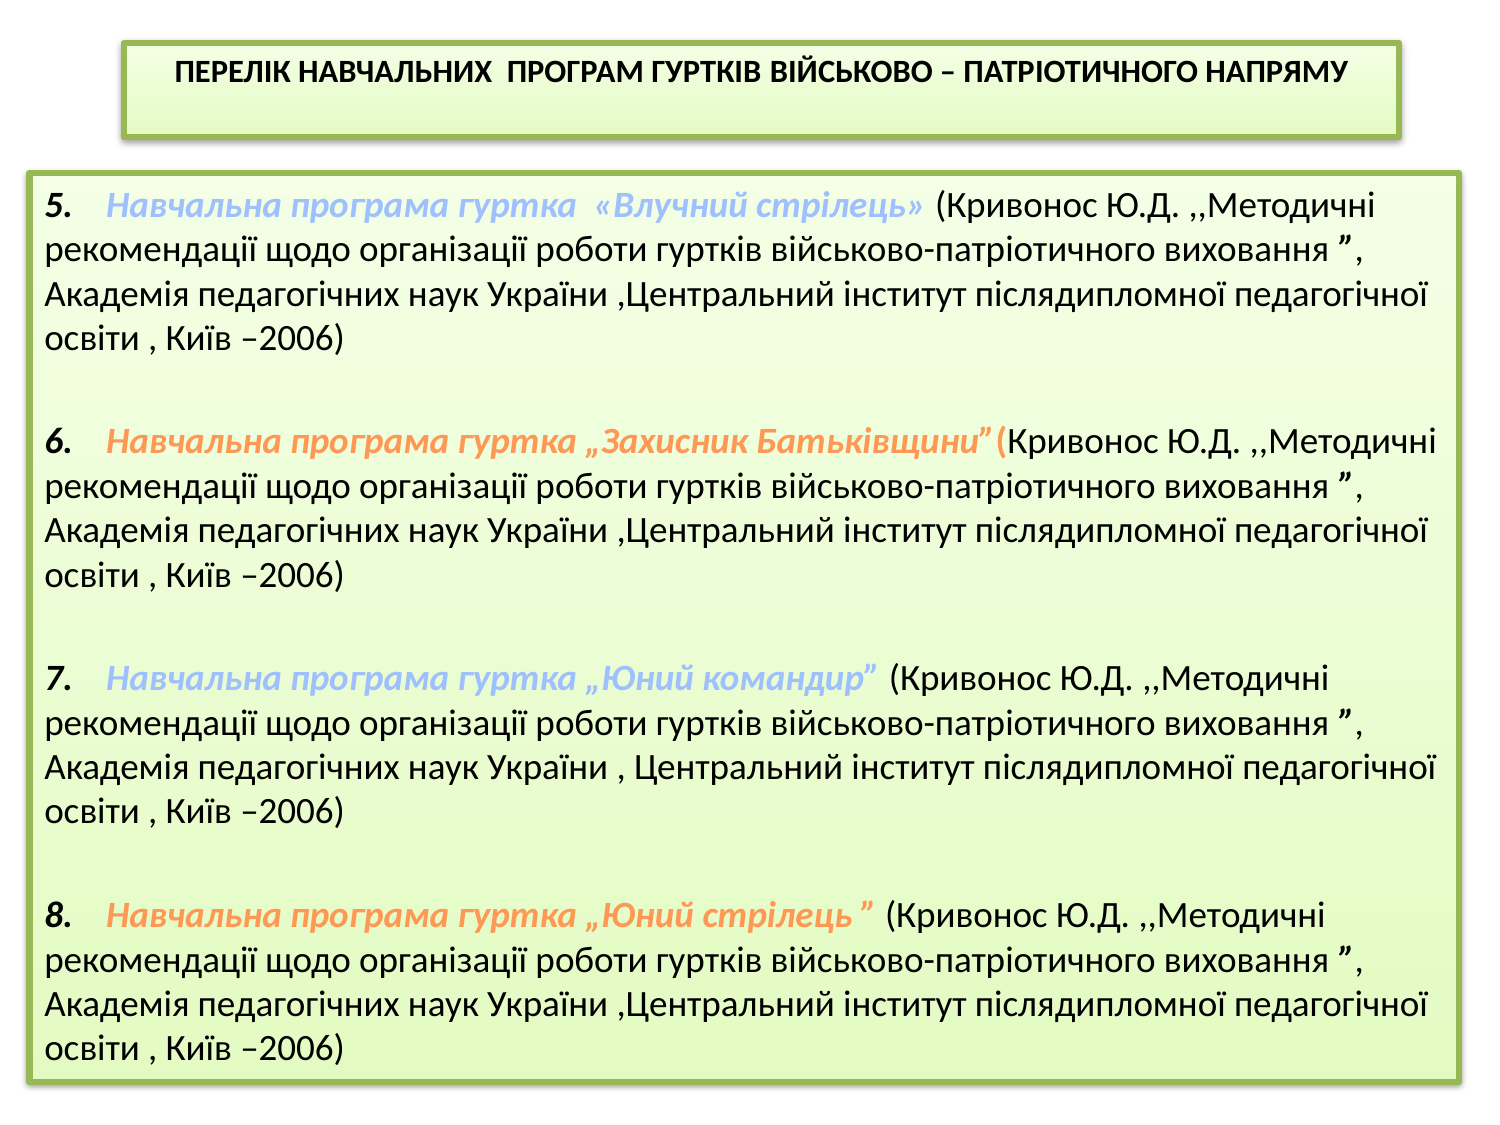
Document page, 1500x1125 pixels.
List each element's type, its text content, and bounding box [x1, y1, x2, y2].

title ПЕРЕЛІК НАВЧАЛЬНИХ ПРОГРАМ ГУРТКІВ ВІЙСЬКОВО – ПАТРІОТИЧНОГО НАПРЯМУ [123, 42, 1400, 138]
list 5. Навчальна програма гуртка «Влучний стрілець» (Кривонос Ю.Д. ,,Методичні рекомендації щодо організації роботи гуртків військово-патріотичного виховання ”, Академія педагогічних наук України ,Центральний інститут післядипломної педагогічної освіти , Київ –2006) 6. Навчальна програма гуртка „Захисник Батьківщини”(Кривонос Ю.Д. ,,Методичні рекомендації щодо організації роботи гуртків військово-патріотичного виховання ”, Академія педагогічних наук України ,Центральний інститут післядипломної педагогічної освіти , Київ –2006) 7. Навчальна програма гуртка „Юний командир” (Кривонос Ю.Д. ,,Методичні рекомендації щодо організації роботи гуртків військово-патріотичного виховання ”, Академія педагогічних наук України , Центральний інститут післядипломної педагогічної освіти , Київ –2006) 8. Навчальна програма гуртка „Юний стрілець ” (Кривонос Ю.Д. ,,Методичні рекомендації щодо організації роботи гуртків військово-патріотичного виховання ”, Академія педагогічних наук України ,Центральний інститут післядипломної педагогічної освіти , Київ –2006) [29, 172, 1459, 1083]
